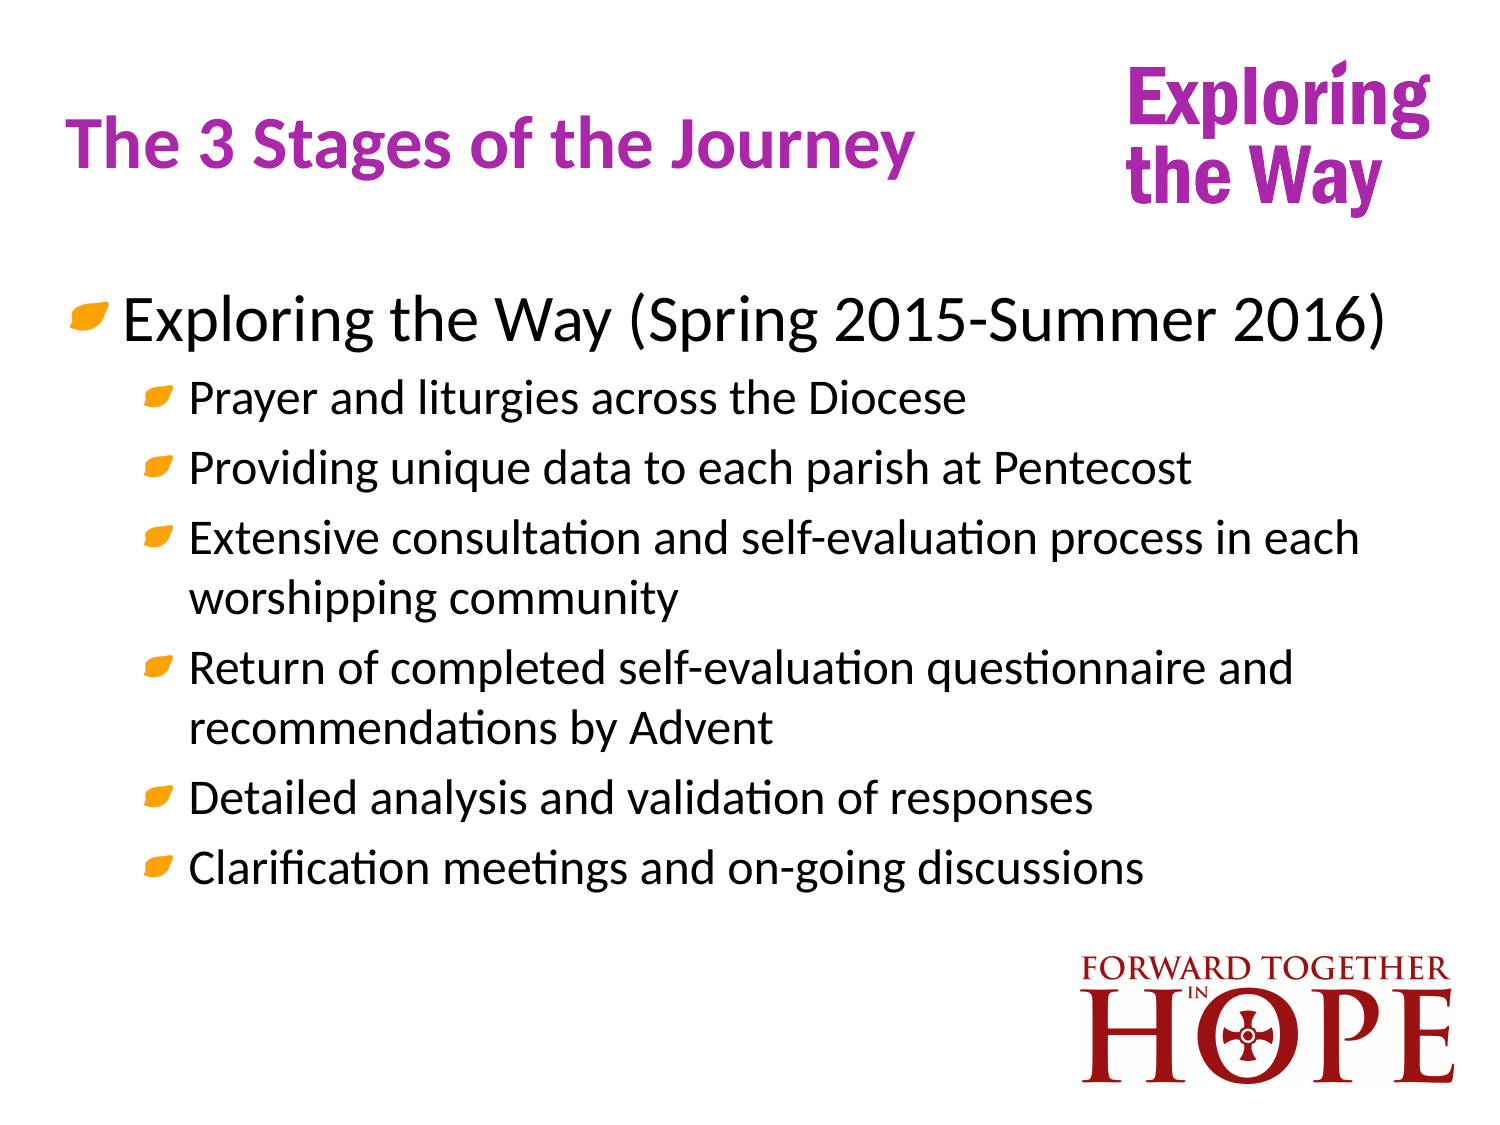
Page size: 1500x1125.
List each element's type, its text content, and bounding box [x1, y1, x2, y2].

picture [1126, 60, 1430, 219]
picture [66, 291, 113, 338]
picture [141, 447, 176, 483]
picture [141, 777, 176, 813]
text_box The 3 Stages of the Journey [50, 86, 1121, 191]
picture [141, 377, 176, 413]
picture [1080, 955, 1454, 1084]
list Exploring the Way (Spring 2015-Summer 2016) Prayer and liturgies across the Diocese Providing unique data to each parish at Pentecost Extensive consultation and self-evaluation process in each worshipping community Return of completed self-evaluation questionnaire and recommendations by Advent Detailed analysis and validation of responses Clarification meetings and on-going discussions [51, 267, 1429, 1052]
picture [141, 647, 176, 683]
picture [141, 847, 176, 883]
picture [141, 517, 176, 553]
